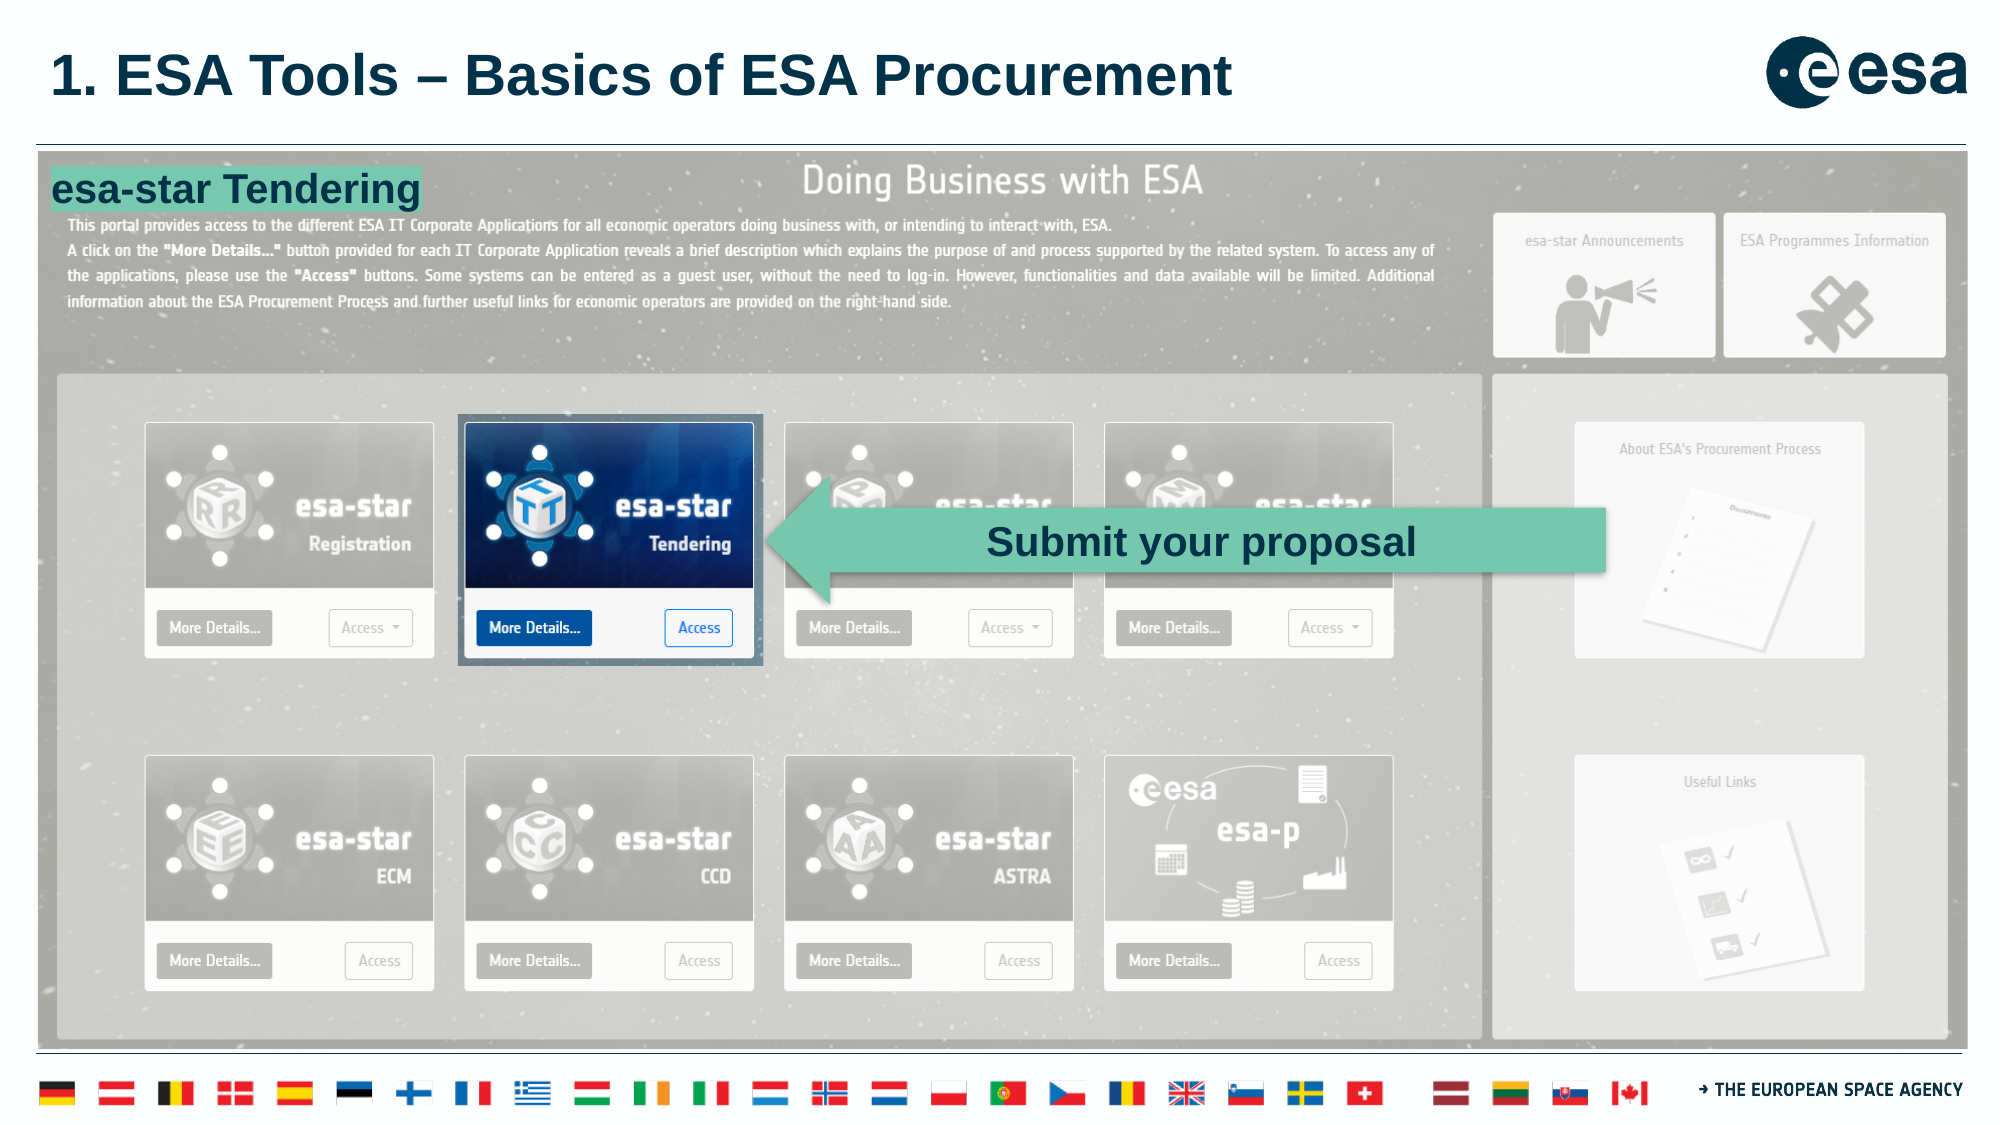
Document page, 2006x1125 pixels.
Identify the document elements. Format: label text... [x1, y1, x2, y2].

picture [1696, 1080, 1966, 1098]
picture [37, 0, 2006, 1049]
title 1. ESA Tools – Basics of ESA Procurement [35, 28, 1694, 115]
picture [0, 1059, 1667, 1125]
list esa-star Tendering [36, 144, 1966, 152]
